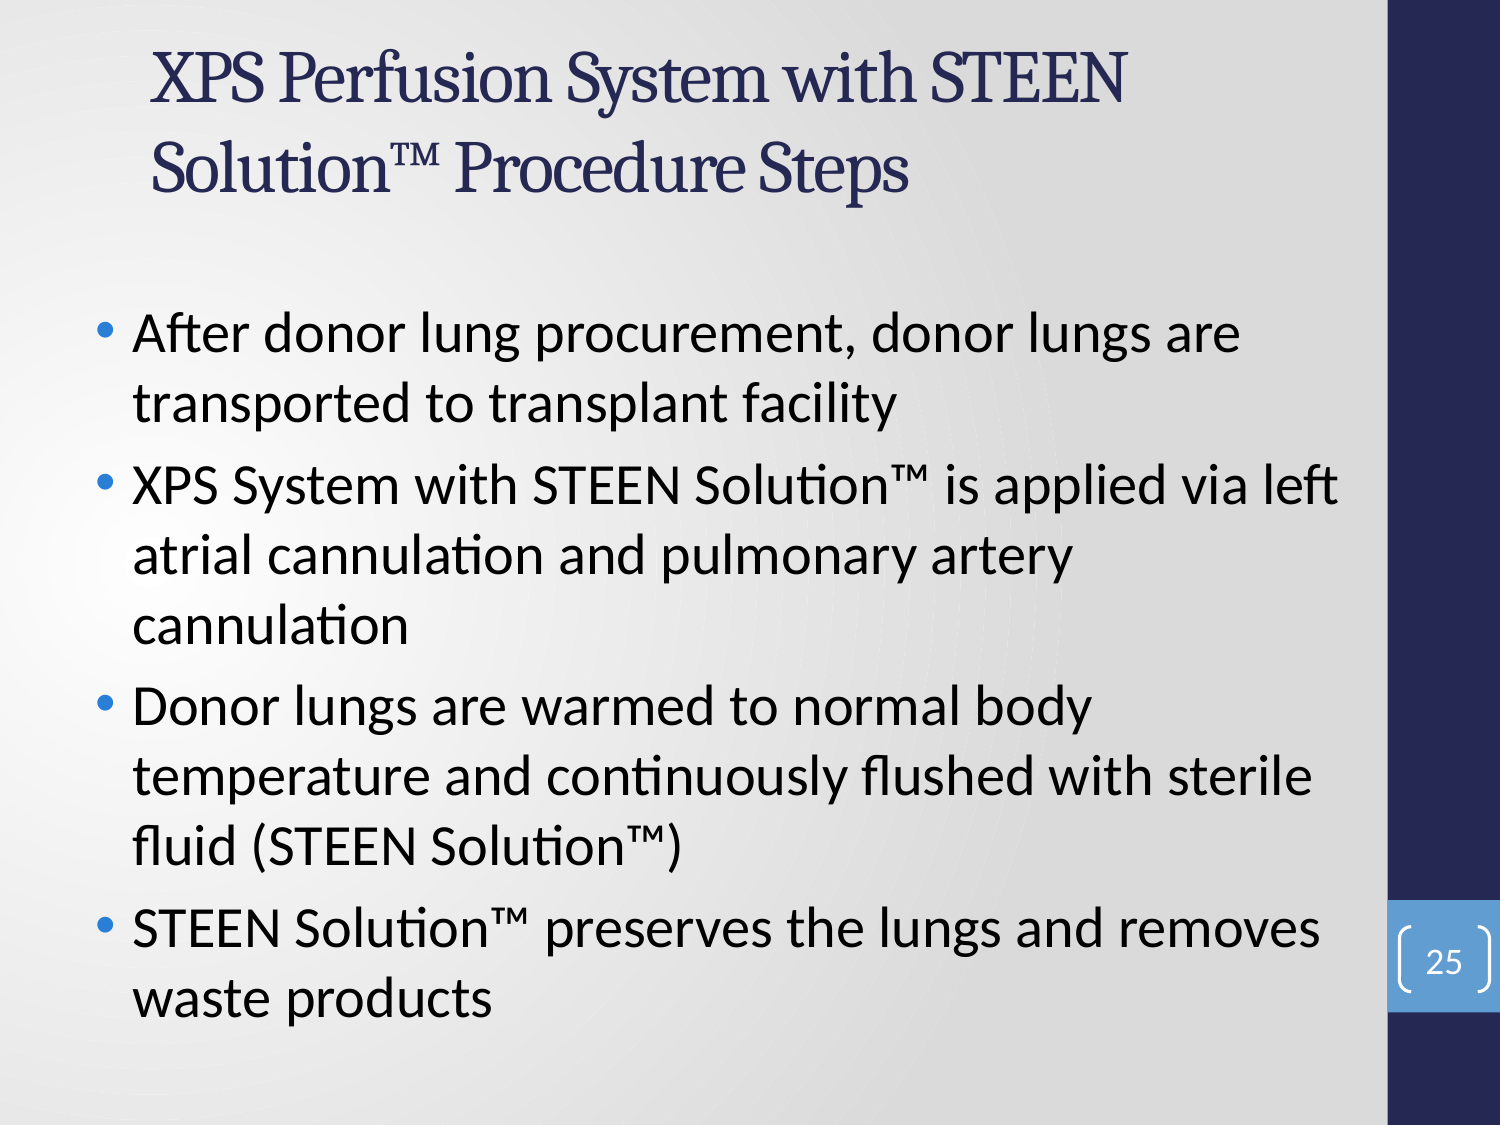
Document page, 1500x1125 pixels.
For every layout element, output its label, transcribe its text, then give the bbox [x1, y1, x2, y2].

list After donor lung procurement, donor lungs are transported to transplant facility XPS System with STEEN Solution™ is applied via left atrial cannulation and pulmonary artery cannulation Donor lungs are warmed to normal body temperature and continuously flushed with sterile fluid (STEEN Solution™) STEEN Solution™ preserves the lungs and removes waste products [12, 224, 1375, 1075]
title XPS Perfusion System with STEEN Solution™ Procedure Steps [137, 87, 1325, 224]
slide_number 25 [1397, 925, 1492, 994]
